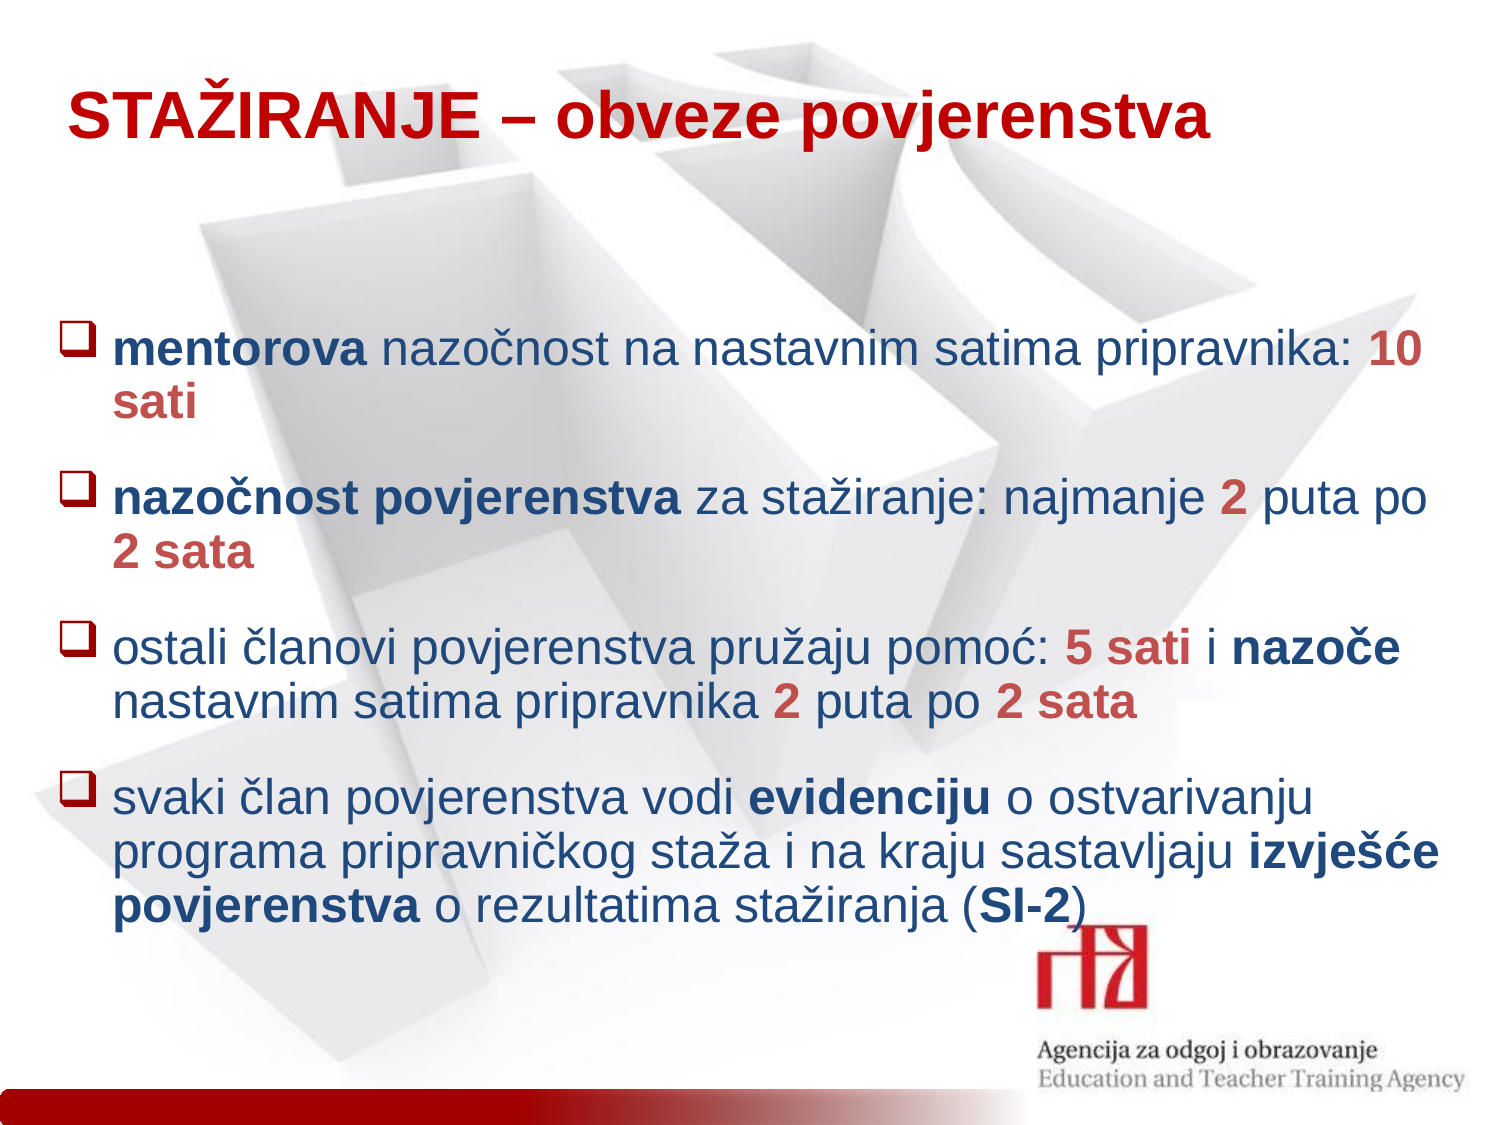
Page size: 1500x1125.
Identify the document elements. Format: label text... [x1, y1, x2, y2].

text_box STAŽIRANJE – obveze povjerenstva [53, 42, 1391, 181]
picture [5, 0, 1495, 1125]
text_box mentorova nazočnost na nastavnim satima pripravnika: 10 sati nazočnost povjerenstva za stažiranje: najmanje 2 puta po 2 sata ostali članovi povjerenstva pružaju pomoć: 5 sati i nazoče nastavnim satima pripravnika 2 puta po 2 sata svaki član povjerenstva vodi evidenciju o ostvarivanju programa pripravničkog staža i na kraju sastavljaju izvješće povjerenstva o rezultatima stažiranja (SI-2) [41, 314, 1471, 976]
